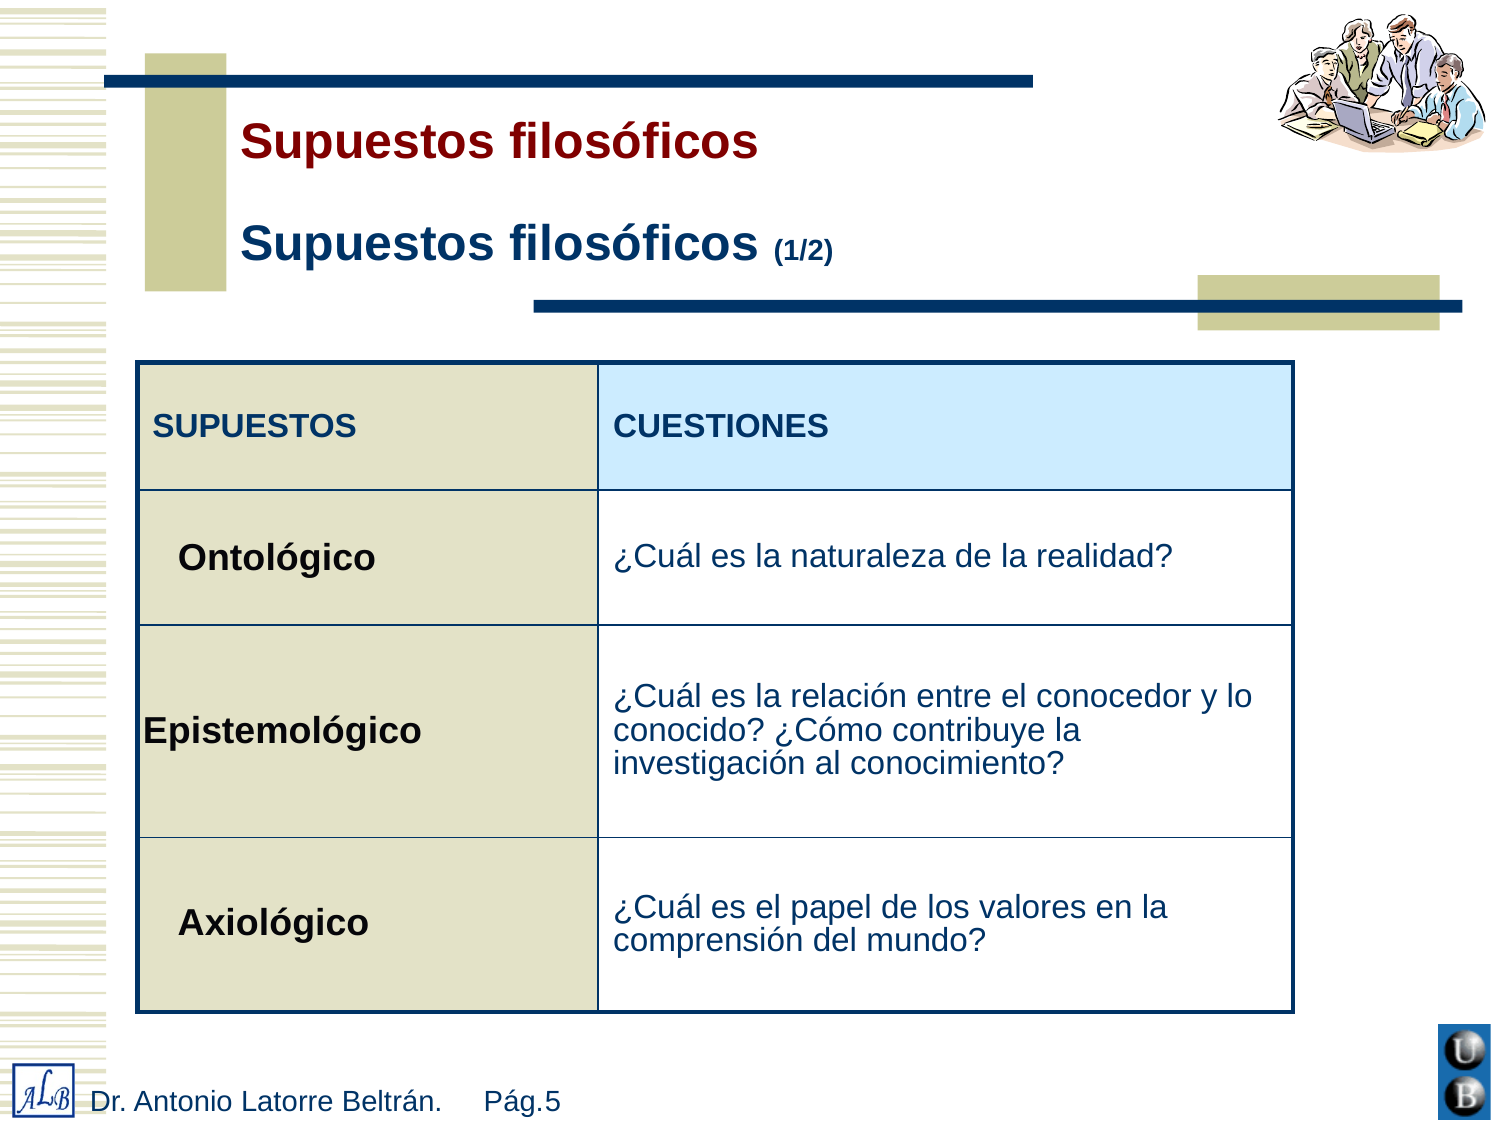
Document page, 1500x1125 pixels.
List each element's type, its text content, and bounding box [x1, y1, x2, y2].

title Supuestos filosóficos Supuestos filosóficos (1/2) [224, 99, 1436, 288]
text_box Epistemológico [127, 698, 438, 809]
table_cell [140, 626, 597, 837]
table_cell ¿Cuál es el papel de los valores en la comprensión del mundo? [599, 838, 1291, 1010]
table_header SUPUESTOS [140, 365, 597, 489]
table_header CUESTIONES [599, 365, 1291, 489]
table_cell [140, 838, 597, 1010]
picture [1438, 1024, 1491, 1120]
table_cell ¿Cuál es la naturaleza de la realidad? [599, 491, 1291, 624]
text_box Axiológico [162, 889, 385, 951]
table_cell [140, 491, 597, 624]
table_cell ¿Cuál es la relación entre el conocedor y lo conocido? ¿Cómo contribuye la investigación al conocimiento? [599, 626, 1291, 837]
text_box Ontológico [162, 524, 392, 586]
picture [12, 1063, 75, 1118]
picture [1274, 12, 1488, 155]
